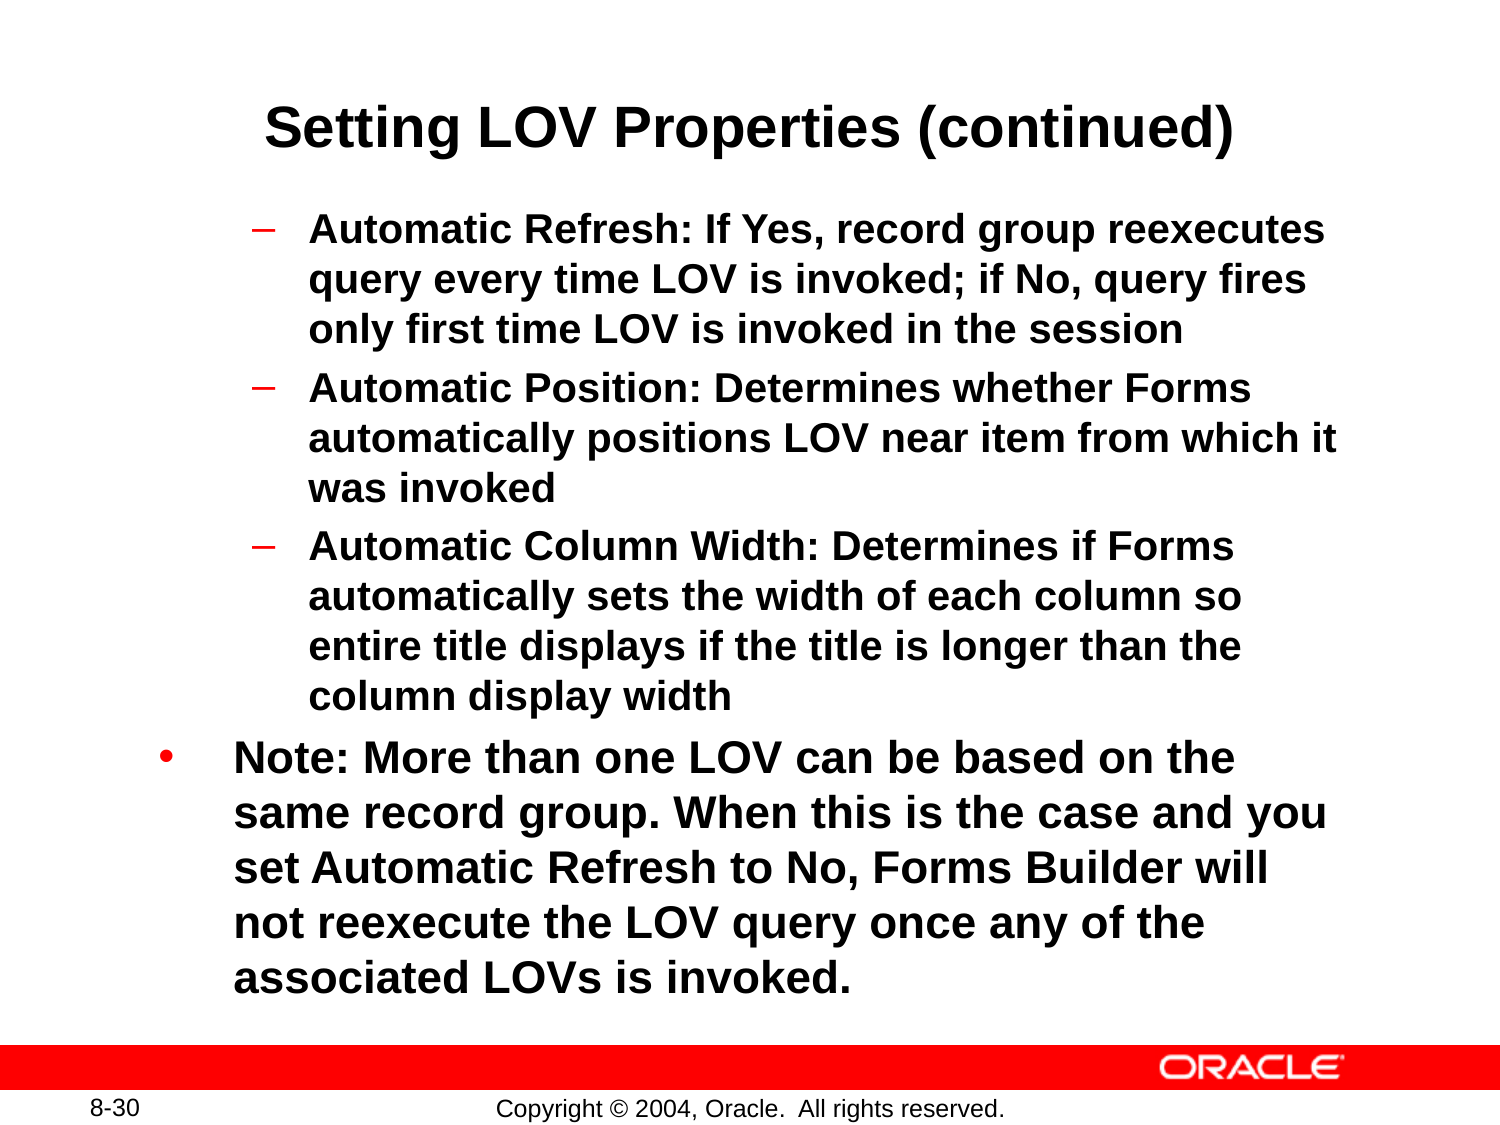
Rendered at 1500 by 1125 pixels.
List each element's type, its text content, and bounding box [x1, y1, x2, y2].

title Setting LOV Properties (continued) [149, 87, 1351, 232]
list Automatic Refresh: If Yes, record group reexecutes query every time LOV is invoked; if No, query fires only first time LOV is invoked in the session Automatic Position: Determines whether Forms automatically positions LOV near item from which it was invoked Automatic Column Width: Determines if Forms automatically sets the width of each column so entire title displays if the title is longer than the column display width Note: More than one LOV can be based on the same record group. When this is the case and you set Automatic Refresh to No, Forms Builder will not reexecute the LOV query once any of the associated LOVs is invoked. [137, 199, 1347, 1085]
